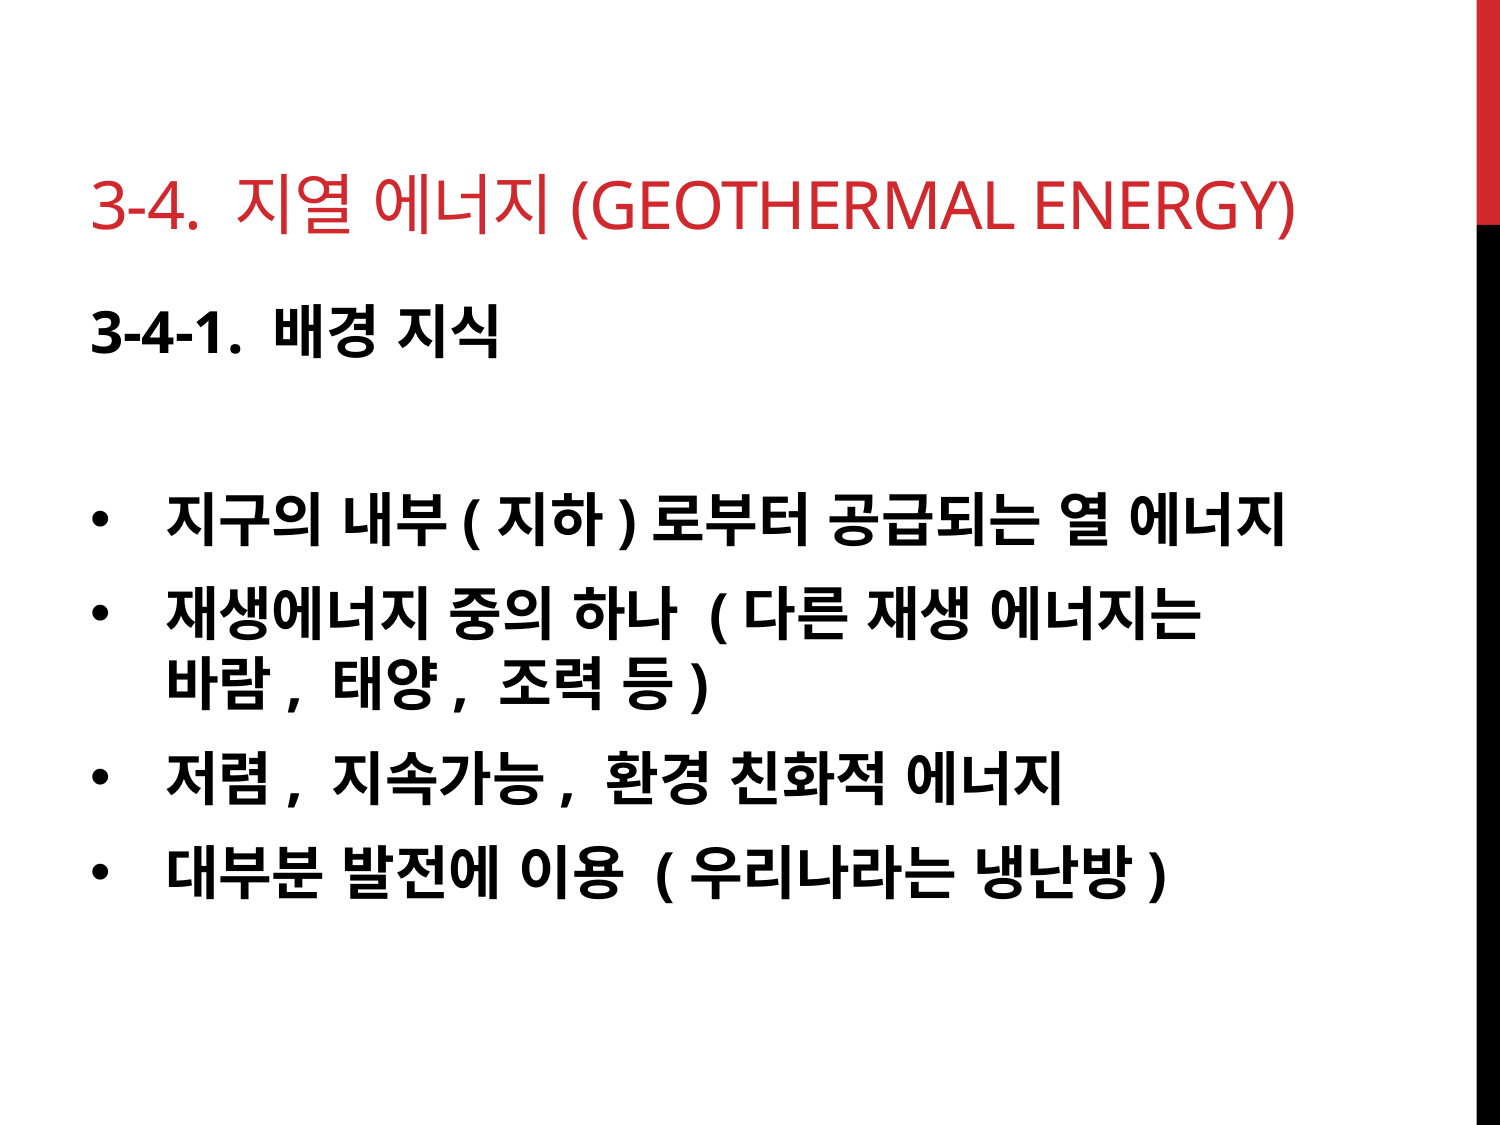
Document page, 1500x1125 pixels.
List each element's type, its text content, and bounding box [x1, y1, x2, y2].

title 3-4. 지열 에너지(geothermal energy) [75, 25, 1400, 250]
list 3-4-1. 배경 지식 지구의 내부(지하)로부터 공급되는 열 에너지 재생에너지 중의 하나 (다른 재생 에너지는 바람, 태양, 조력 등) 저렴, 지속가능, 환경 친화적 에너지 대부분 발전에 이용 (우리나라는 냉난방) [75, 287, 1325, 1005]
